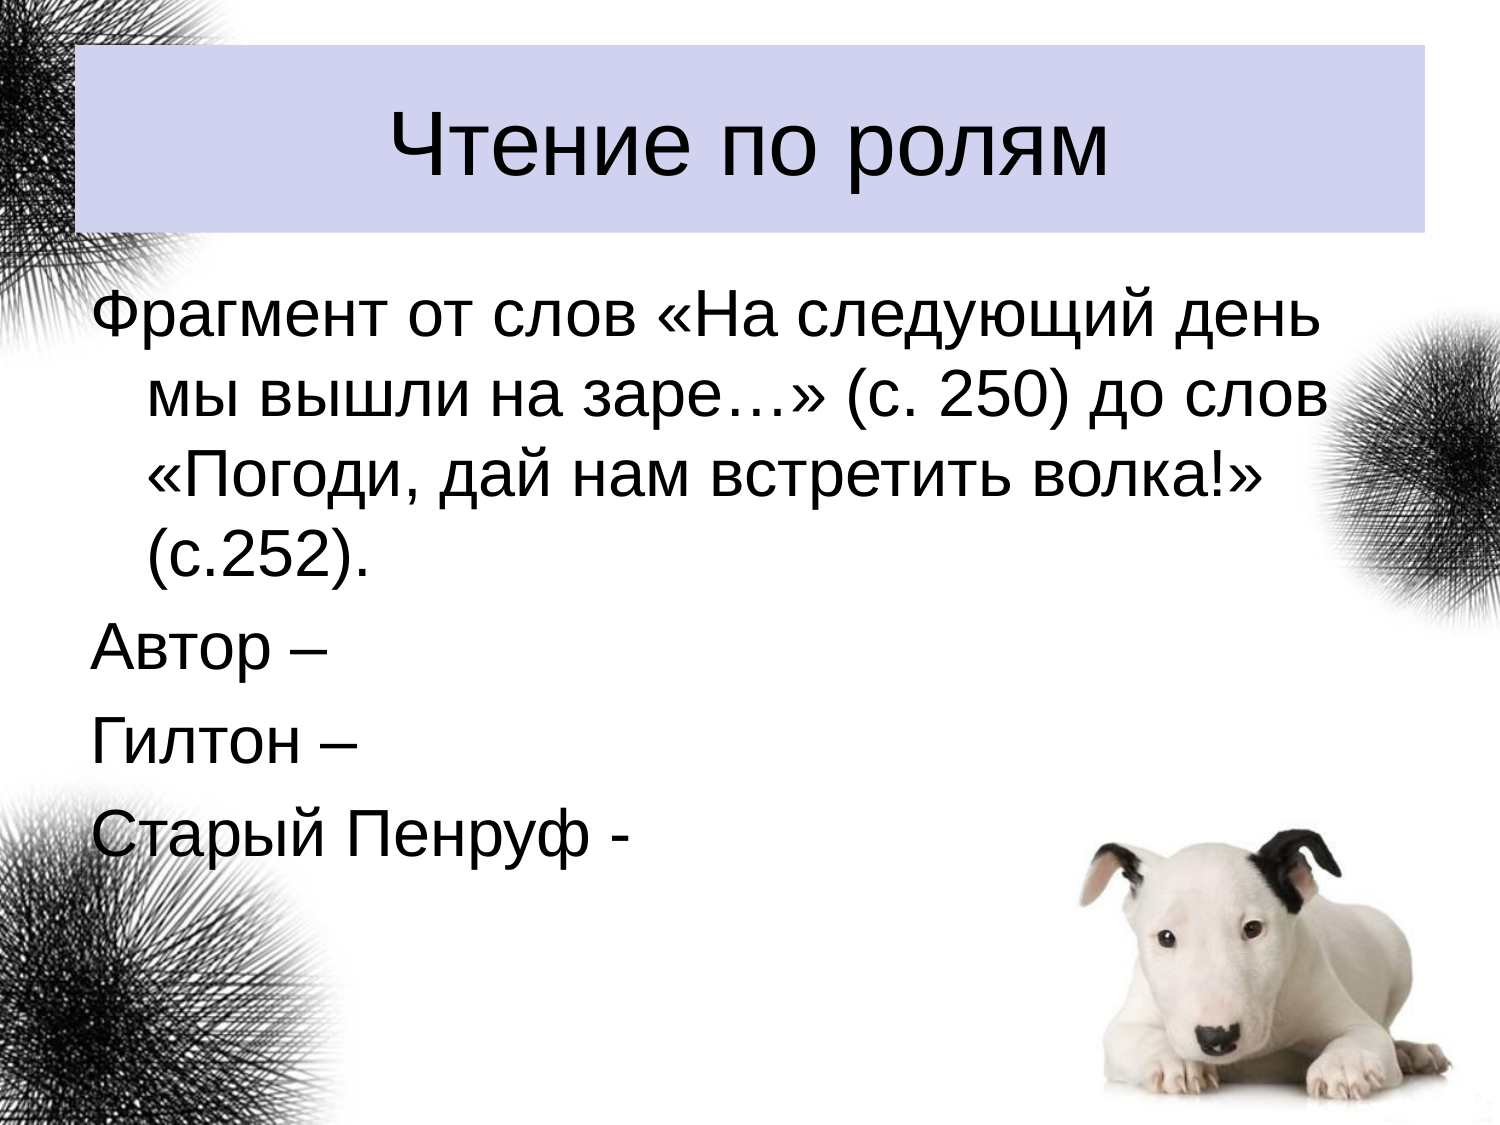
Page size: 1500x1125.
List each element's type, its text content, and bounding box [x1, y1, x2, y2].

list Фрагмент от слов «На следующий день мы вышли на заре…» (с. 250) до слов «Погоди, дай нам встретить волка!» (с.252). Автор – Гилтон – Старый Пенруф - [75, 262, 1425, 1005]
picture [0, 0, 1500, 1125]
title Чтение по ролям [75, 45, 1425, 233]
